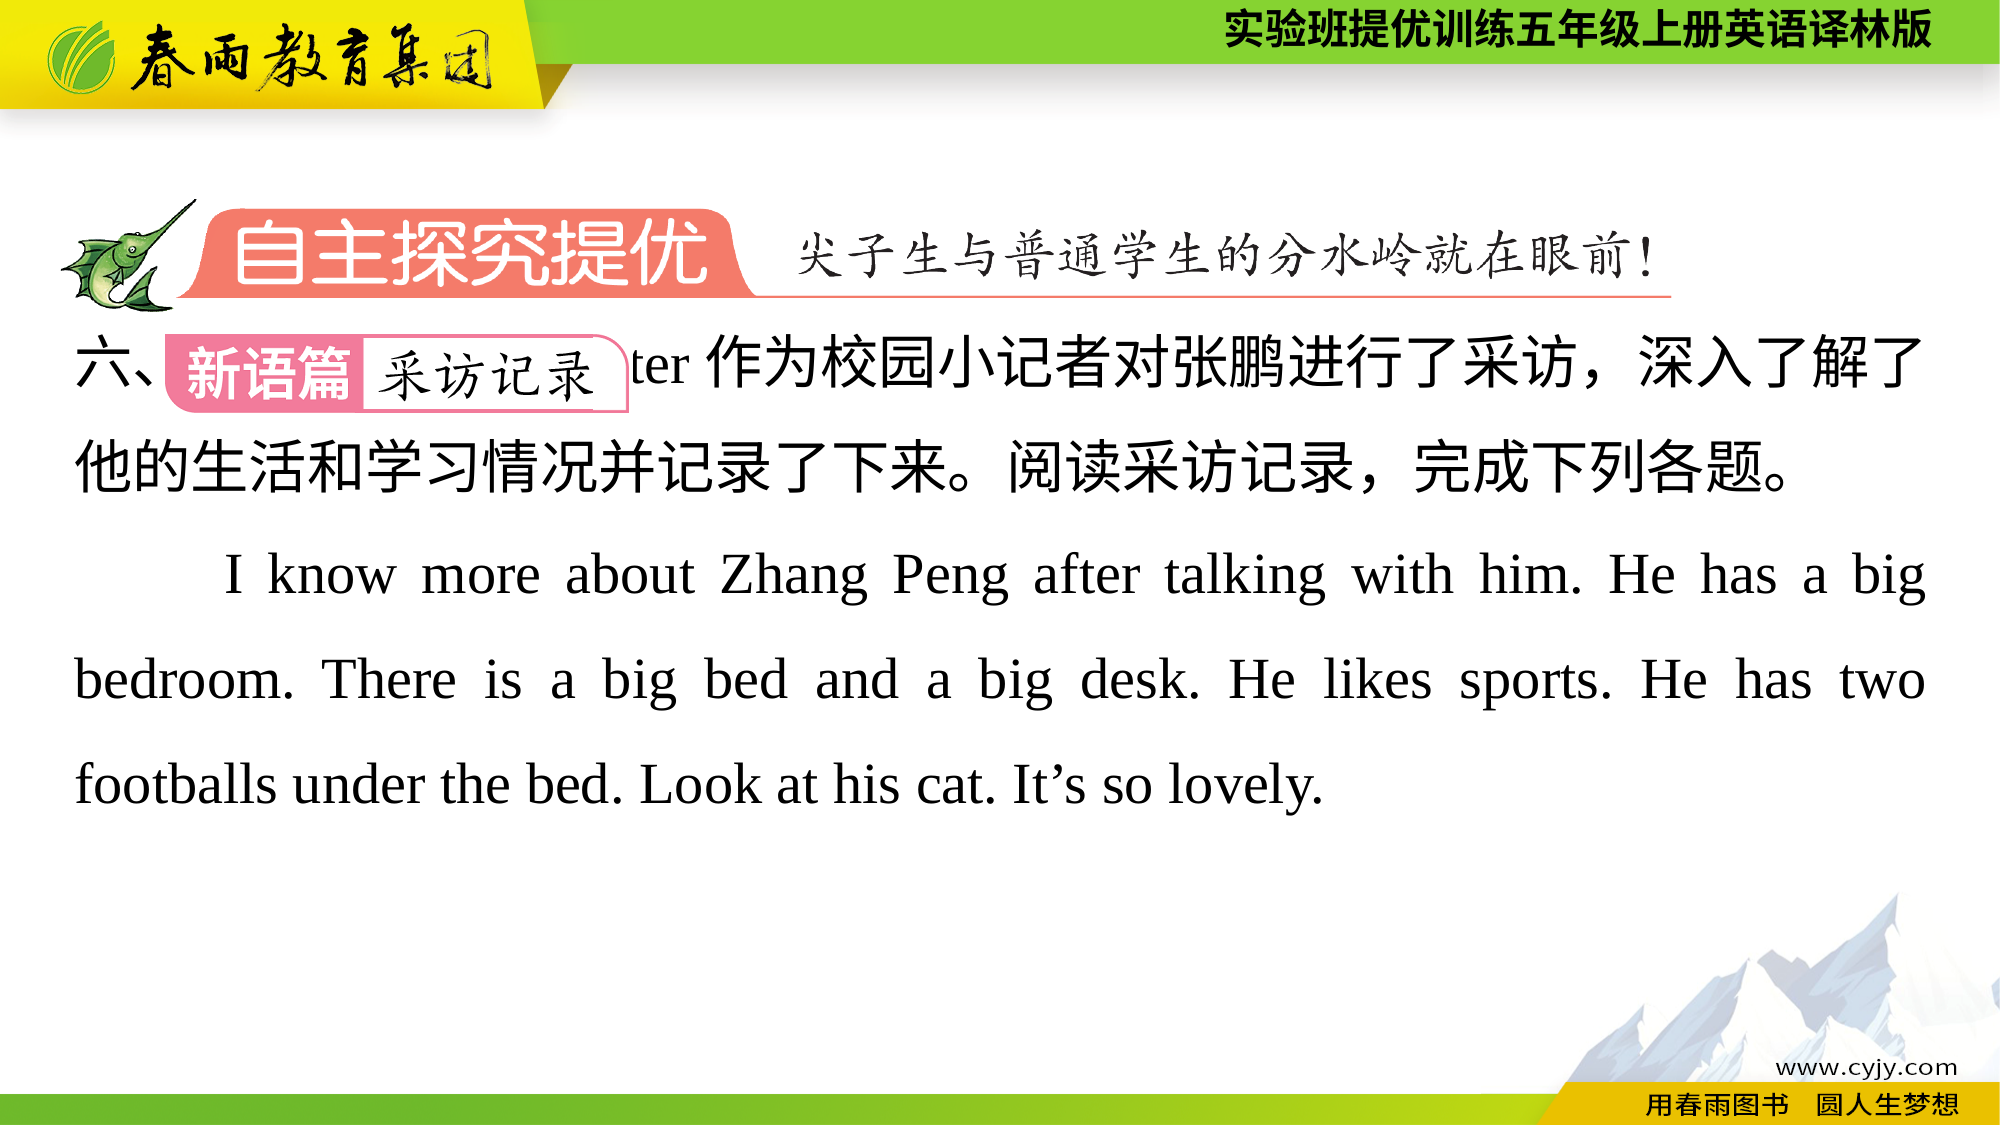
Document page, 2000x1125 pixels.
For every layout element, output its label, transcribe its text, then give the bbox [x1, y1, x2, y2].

picture [0, 0, 2000, 1125]
list 六、 Peter作为校园小记者对张鹏进行了采访，深入了解了他的生活和学习情况并记录了下来。阅读采访记录，完成下列各题。 I know more about Zhang Peng after talking with him. He has a big bedroom. There is a big bed and a big desk. He likes sports. He has two footballs under the bed. Look at his cat. It’s so lovely. [59, 78, 1944, 866]
